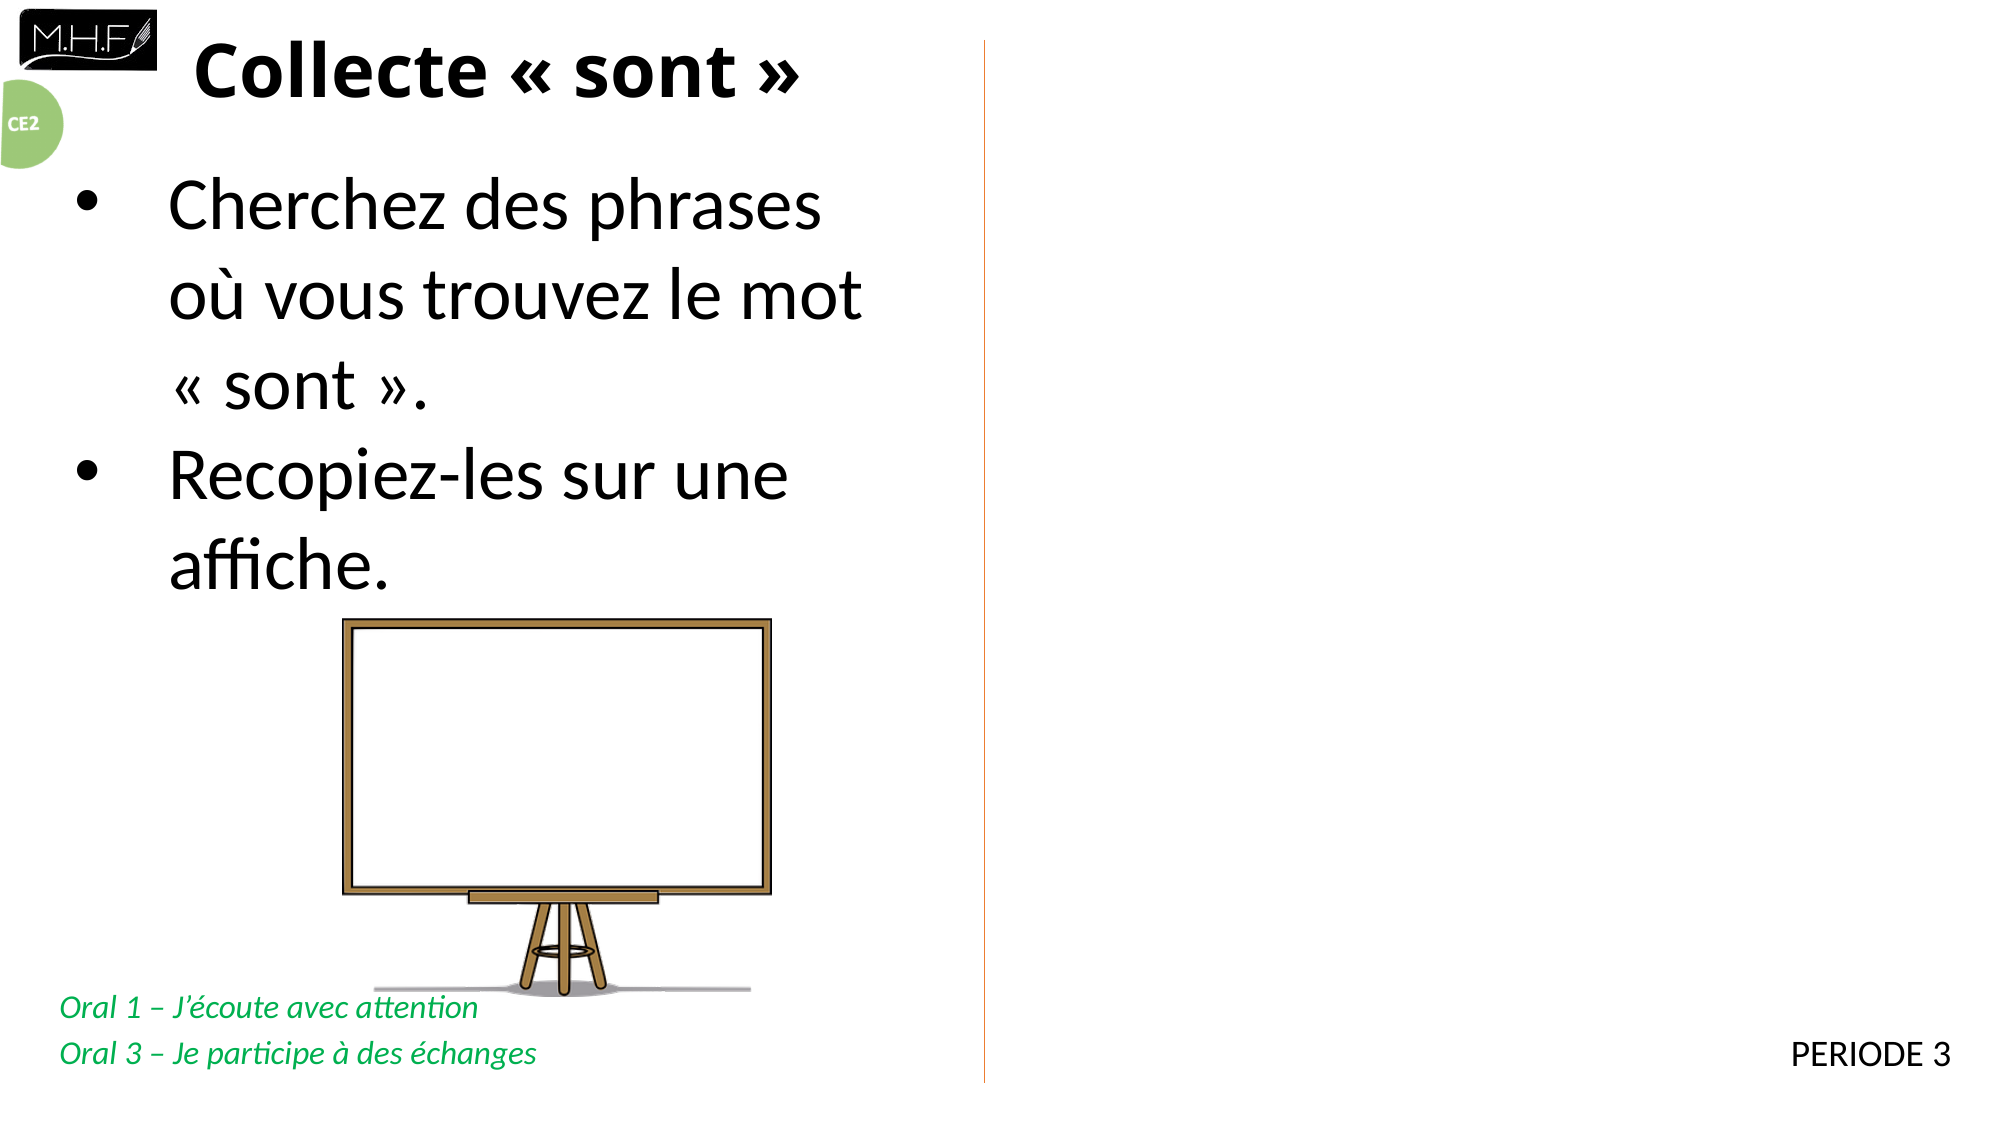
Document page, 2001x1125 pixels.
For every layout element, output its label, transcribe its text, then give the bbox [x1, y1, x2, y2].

text_box Oral 1 – J’écoute avec attention Oral 3 – Je participe à des échanges [44, 977, 1346, 1092]
text_box Cherchez des phrases où vous trouvez le mot « sont ». Recopiez-les sur une affiche. [59, 147, 933, 702]
text_box PERIODE 3 [1362, 1021, 1967, 1082]
picture [0, 7, 157, 207]
text_box Collecte « sont » [177, 0, 836, 147]
picture [341, 618, 772, 998]
